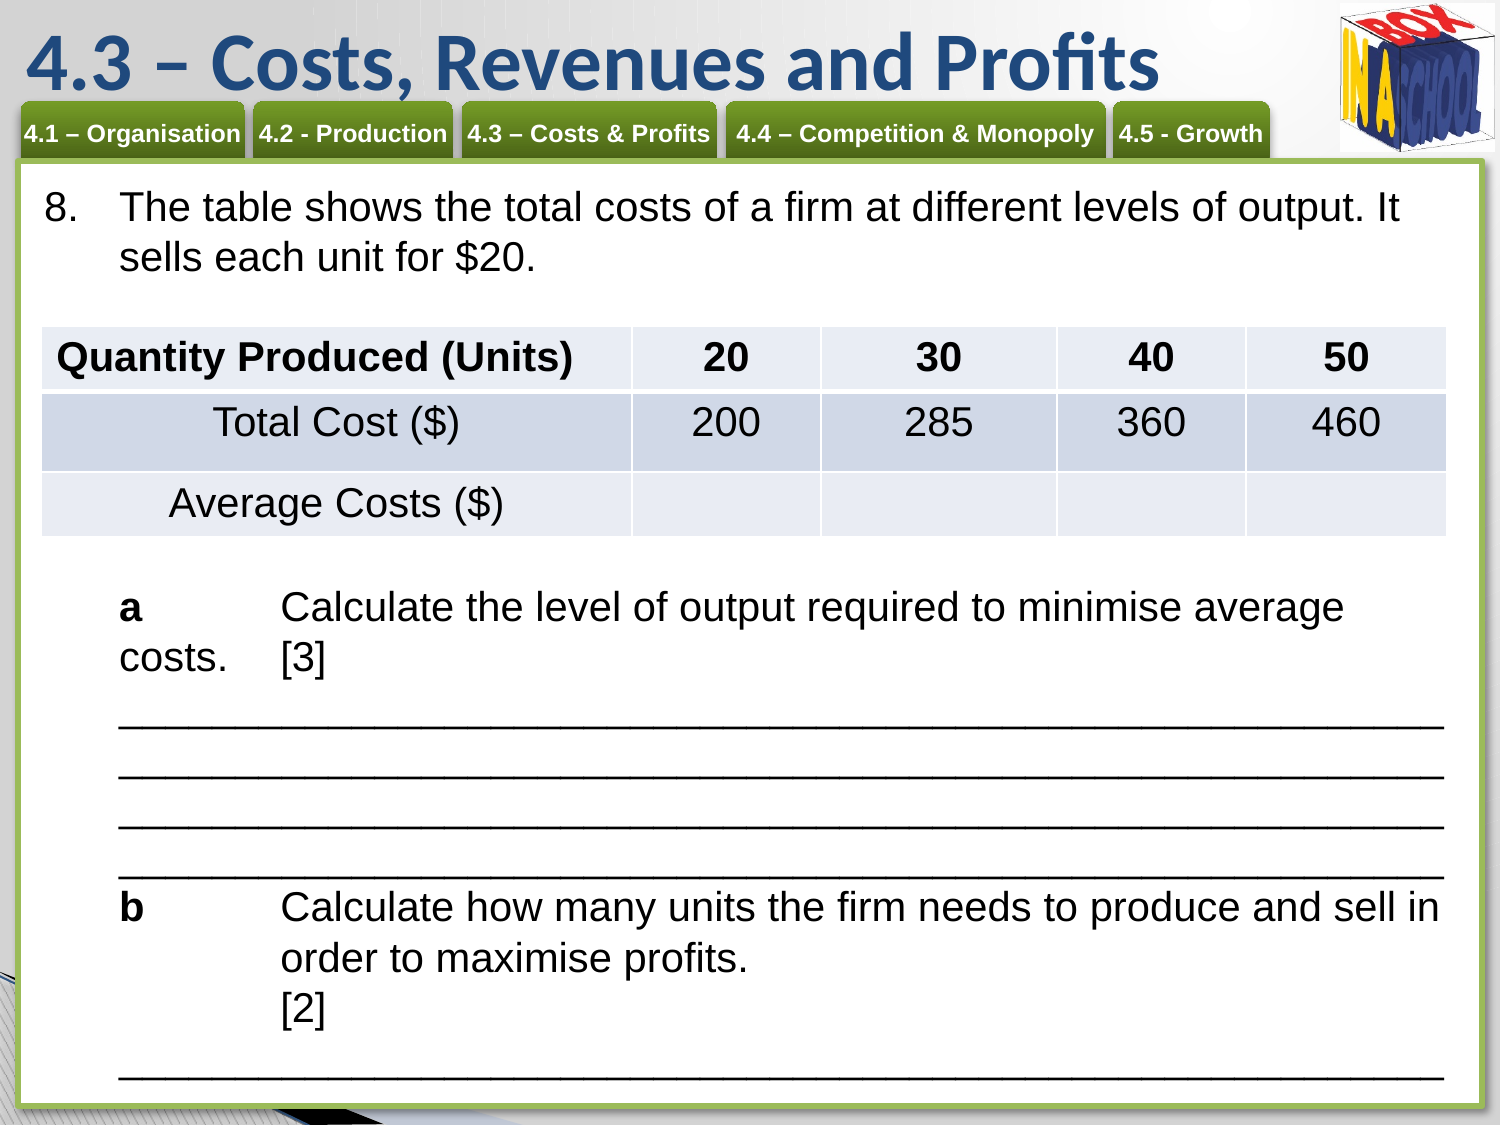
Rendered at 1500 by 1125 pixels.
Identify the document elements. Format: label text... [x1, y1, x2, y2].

table_cell 360 [1058, 394, 1245, 471]
table_header 50 [1247, 327, 1446, 389]
table_cell 200 [633, 394, 820, 471]
table_header 40 [1058, 327, 1245, 389]
table_cell [1247, 473, 1446, 536]
text_box The table shows the total costs of a firm at different levels of output. It sells each unit for $20. a Calculate the level of output required to minimise average costs. [3] ____________________________________________________________________________________________________________________________________________________________________________________________________________________________________ b Calculate how many units the firm needs to produce and sell in order to maximise profits. [2] ___________________________________________________________________________________________________________________________________________________________________________ [29, 172, 1465, 1125]
table_cell 285 [822, 394, 1056, 471]
table_header Quantity Produced (Units) [42, 327, 631, 389]
table_cell [822, 473, 1056, 536]
table_cell Average Costs ($) [42, 473, 631, 536]
table_cell [1058, 473, 1245, 536]
table_header 20 [633, 327, 820, 389]
table_cell [633, 473, 820, 536]
table_cell 460 [1247, 394, 1446, 471]
table_cell Total Cost ($) [42, 394, 631, 471]
picture [1340, 3, 1495, 152]
title 4.3 – Costs, Revenues and Profits [11, 11, 1465, 102]
table_header 30 [822, 327, 1056, 389]
